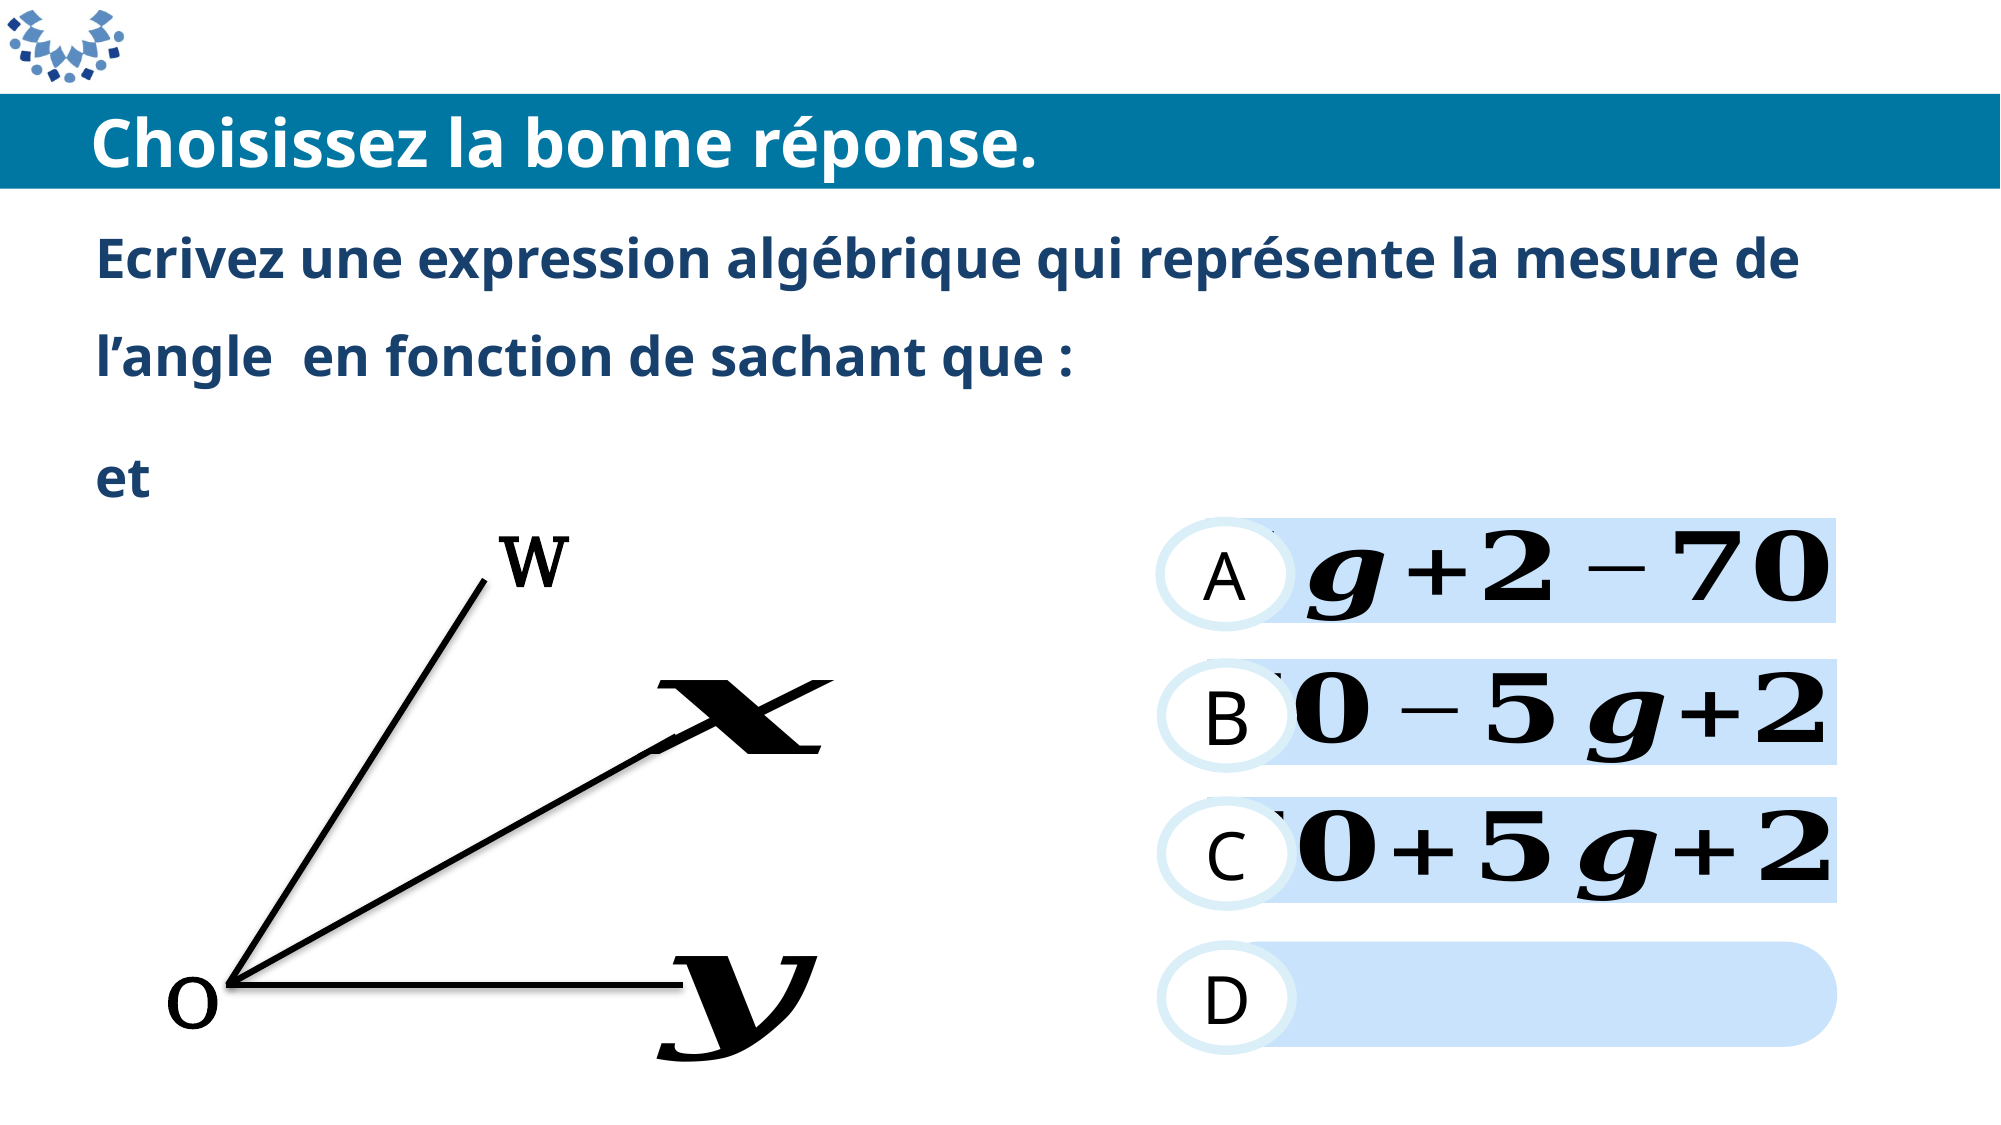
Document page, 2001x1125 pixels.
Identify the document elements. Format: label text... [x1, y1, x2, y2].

picture [0, 10, 129, 87]
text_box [1159, 517, 1837, 627]
text_box C [1159, 798, 1295, 909]
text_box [1161, 659, 1838, 769]
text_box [150, 471, 856, 1065]
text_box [1161, 941, 1838, 1051]
text_box Choisissez la bonne réponse. [0, 93, 2000, 189]
